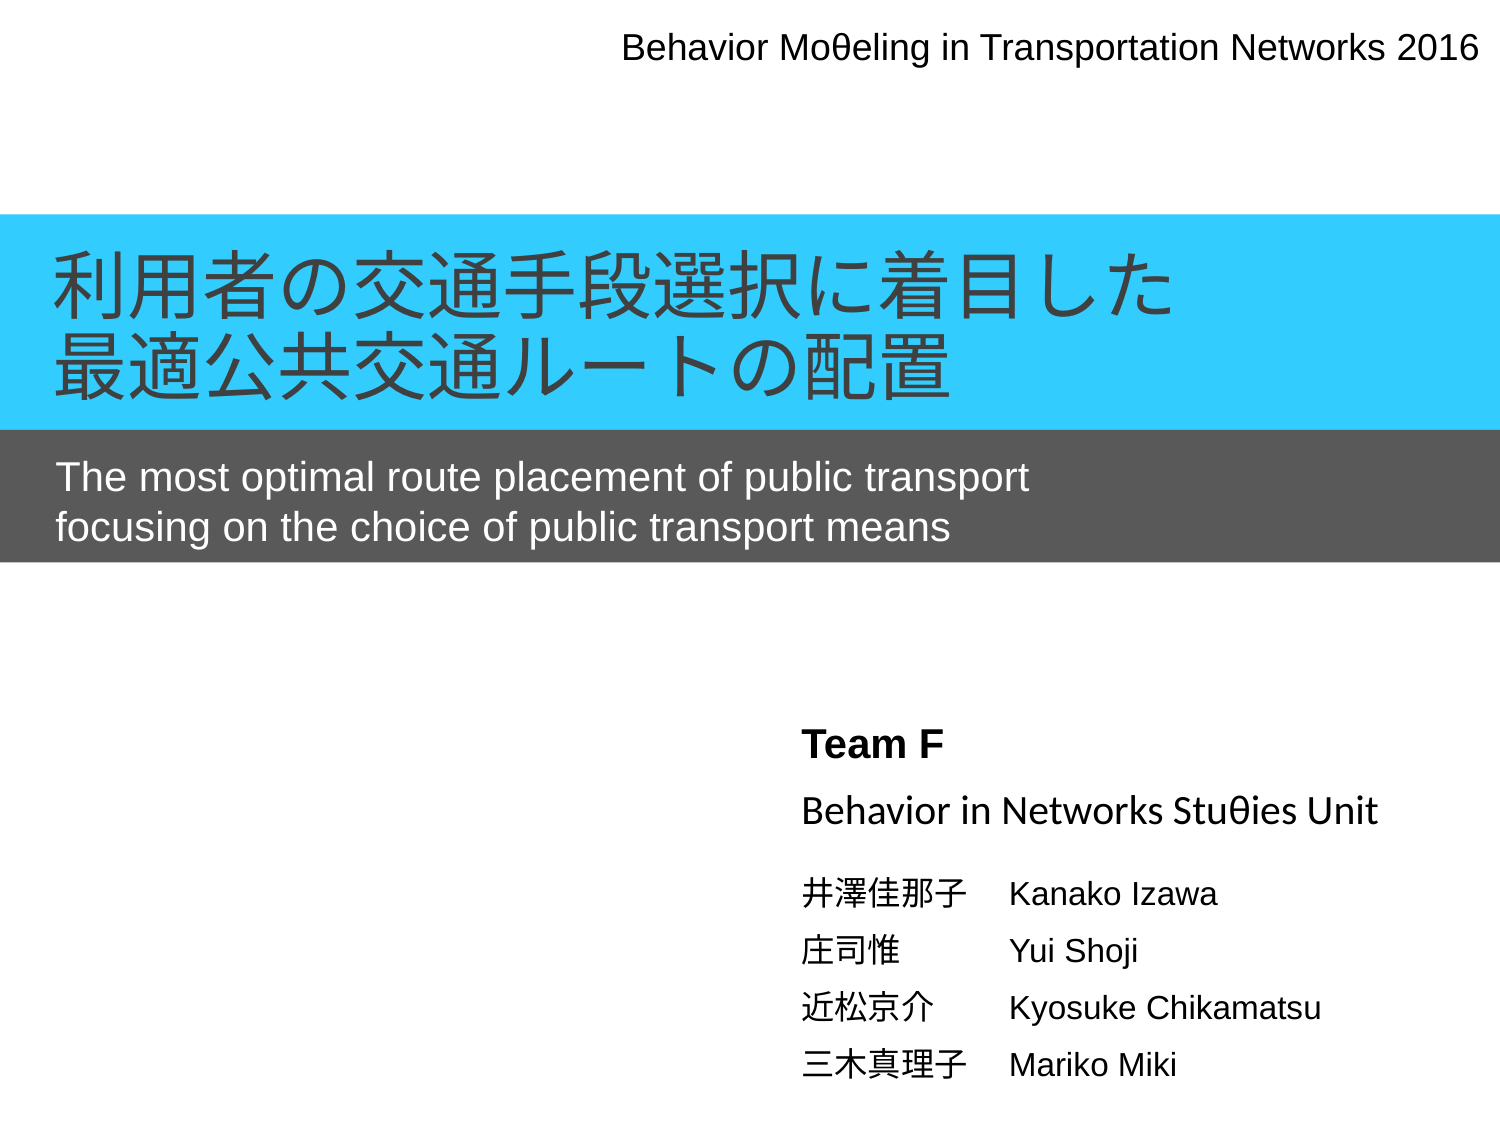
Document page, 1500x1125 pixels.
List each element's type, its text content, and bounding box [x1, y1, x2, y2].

text_box [0, 213, 1500, 430]
title 利用者の交通手段選択に着目した 最適公共交通ルートの配置 [37, 222, 1434, 419]
text_box [0, 430, 1500, 563]
subtitle Team F Behavior in Networks Stuθies Unit 井澤佳那子 Kanako Izawa 庄司惟 Yui Shoji 近松京介 Kyosuke Chikamatsu 三木真理子 Mariko Miki [786, 714, 1463, 1092]
text_box Behavior Moθeling in Transportation Networks 2016 [606, 15, 1495, 76]
text_box The most optimal route placement of public transport focusing on the choice of public transport means [40, 442, 1057, 557]
